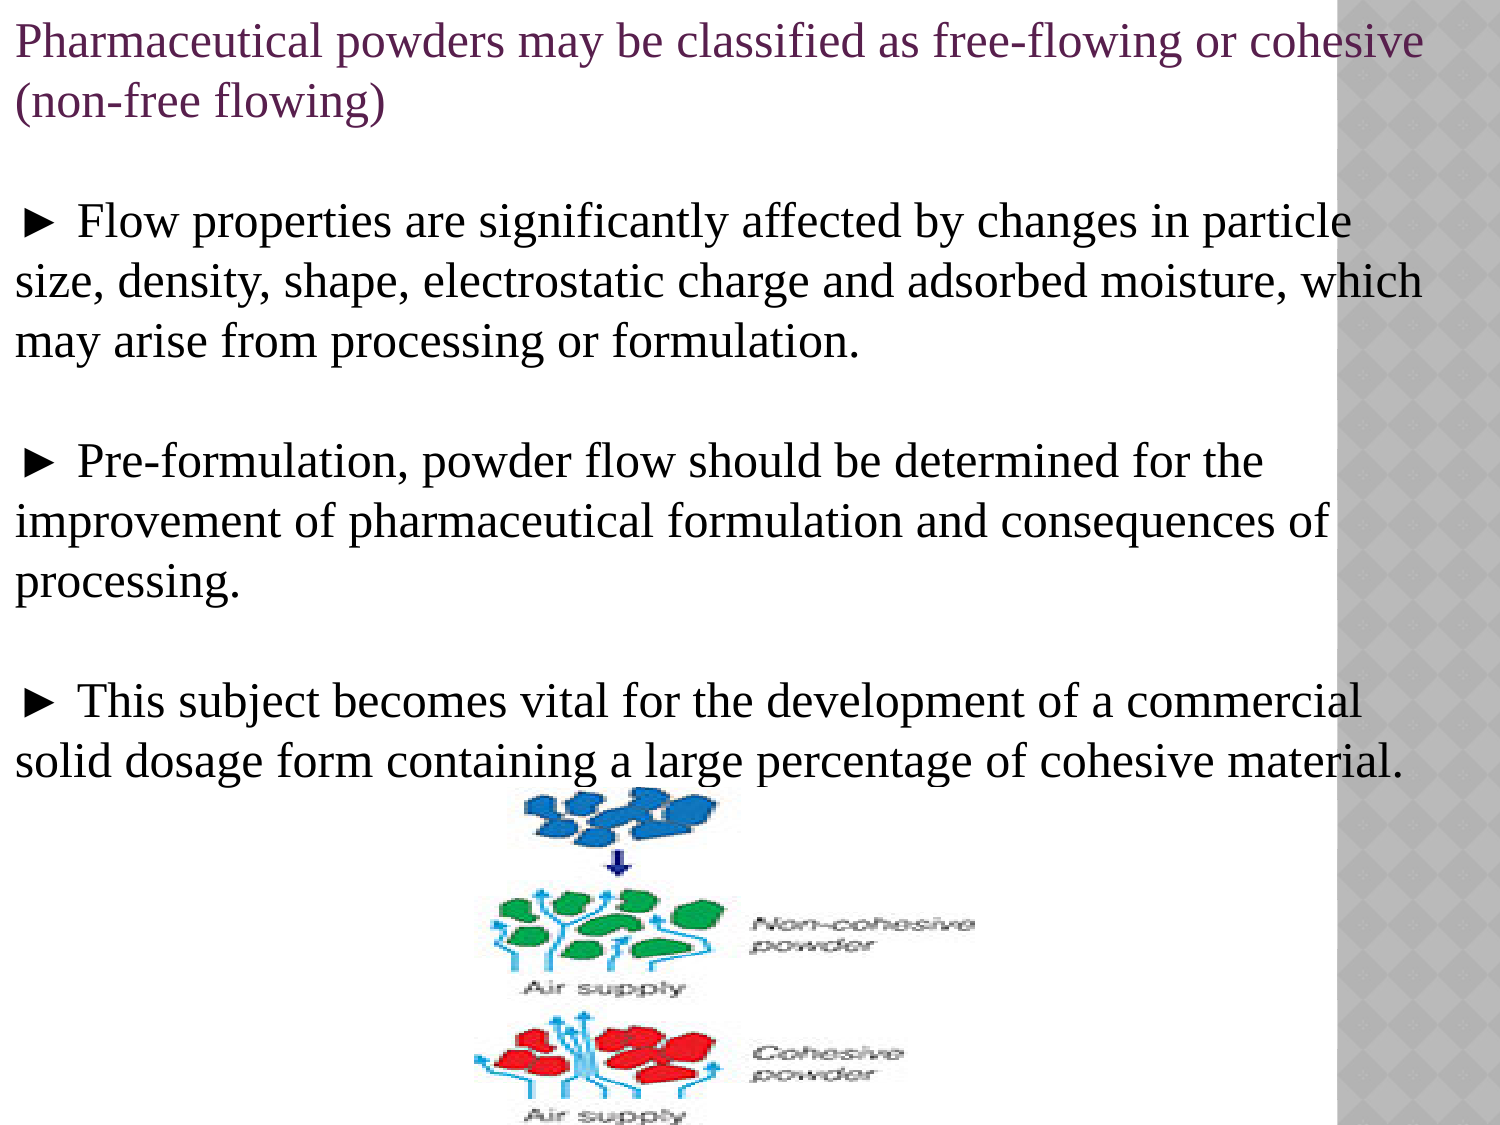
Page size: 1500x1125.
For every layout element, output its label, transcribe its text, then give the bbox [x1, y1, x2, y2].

text_box Pharmaceutical powders may be classified as free-flowing or cohesive (non-free flowing) ► Flow properties are significantly affected by changes in particle size, density, shape, electrostatic charge and adsorbed moisture, which may arise from processing or formulation. ► Pre-formulation, powder flow should be determined for the improvement of pharmaceutical formulation and consequences of processing. ► This subject becomes vital for the development of a commercial solid dosage form containing a large percentage of cohesive material. [0, 0, 1463, 795]
picture [474, 787, 976, 1125]
